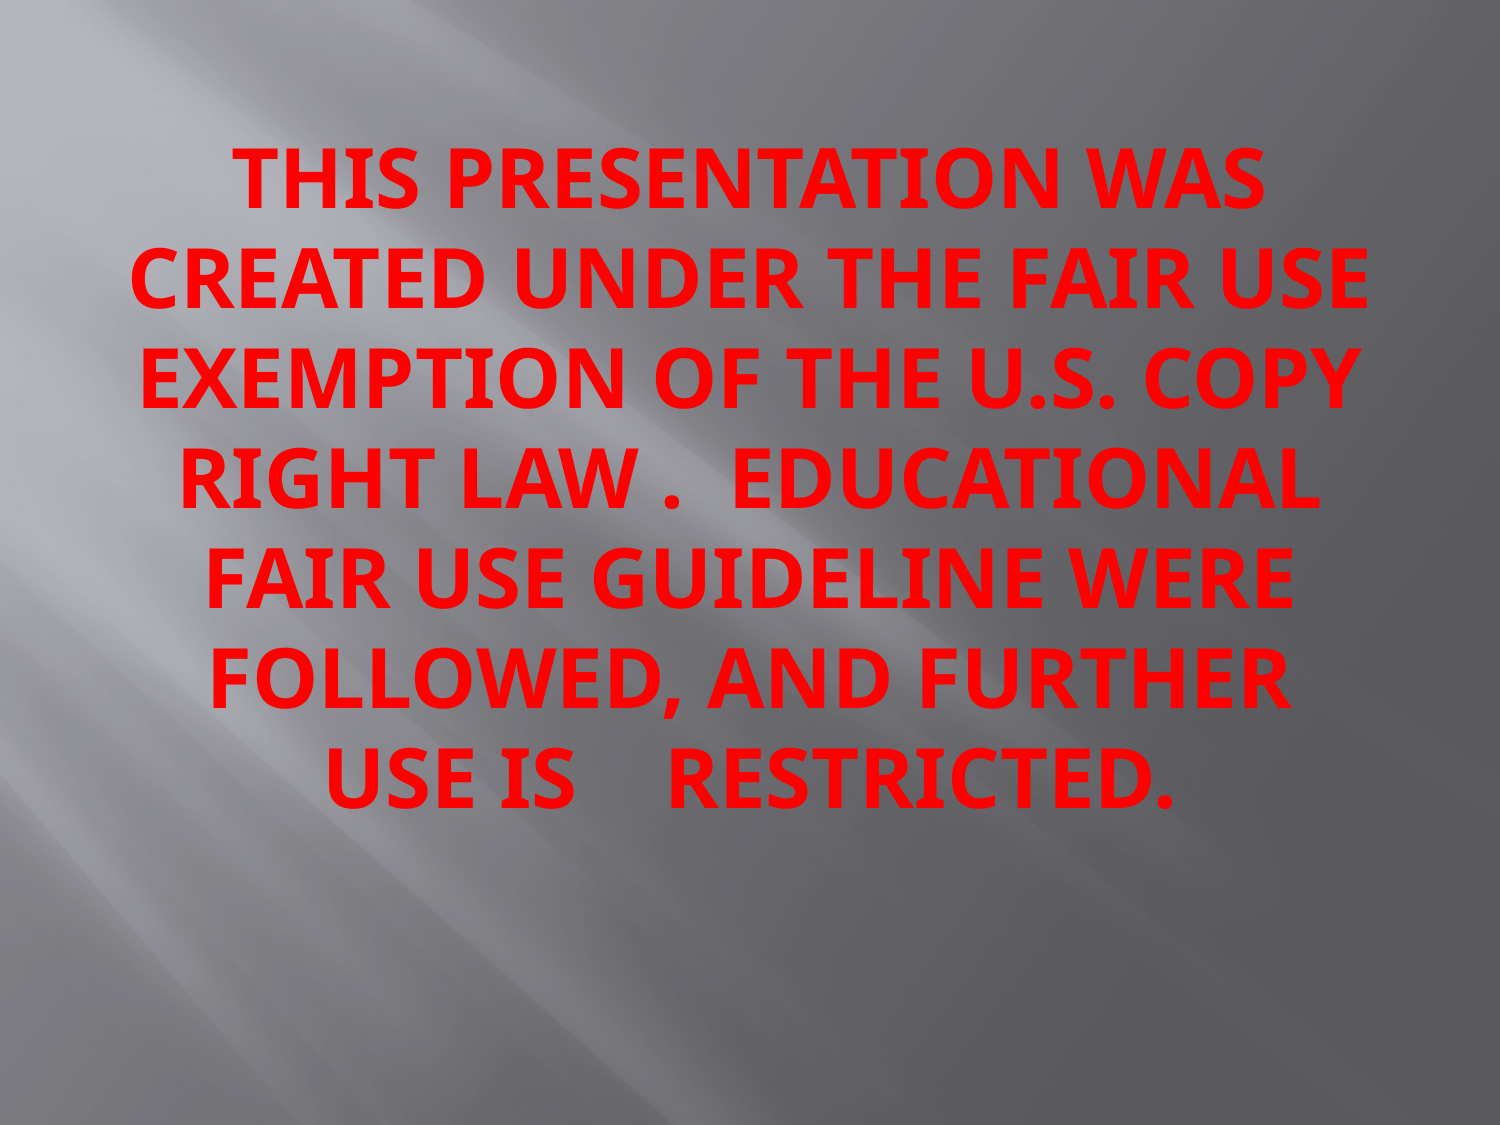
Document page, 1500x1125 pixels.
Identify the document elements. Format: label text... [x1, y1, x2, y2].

title This presentation was created under the fair use exemption of the U.S. Copy right law . Educational fair use guideline were followed, and further use is restricted. [112, 62, 1388, 825]
